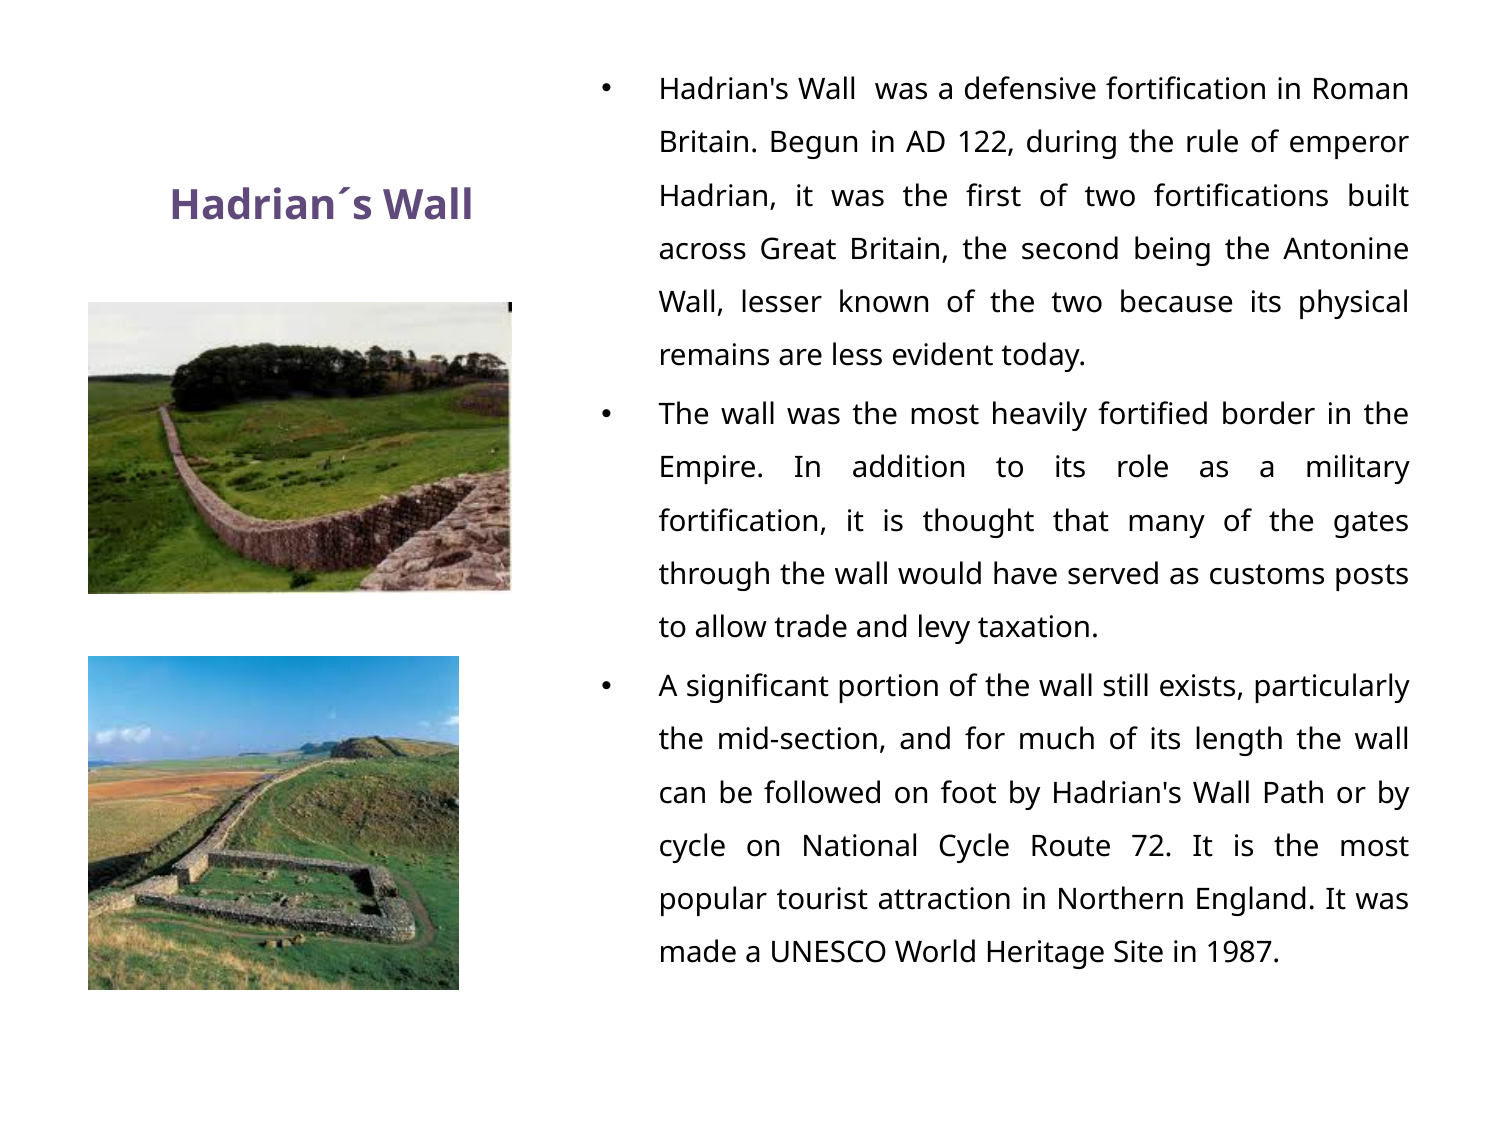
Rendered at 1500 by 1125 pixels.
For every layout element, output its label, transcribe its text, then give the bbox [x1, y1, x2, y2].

picture [88, 656, 460, 990]
picture [88, 302, 513, 594]
list Hadrian's Wall was a defensive fortification in Roman Britain. Begun in AD 122, during the rule of emperor Hadrian, it was the first of two fortifications built across Great Britain, the second being the Antonine Wall, lesser known of the two because its physical remains are less evident today. The wall was the most heavily fortified border in the Empire. In addition to its role as a military fortification, it is thought that many of the gates through the wall would have served as customs posts to allow trade and levy taxation. A significant portion of the wall still exists, particularly the mid-section, and for much of its length the wall can be followed on foot by Hadrian's Wall Path or by cycle on National Cycle Route 72. It is the most popular tourist attraction in Northern England. It was made a UNESCO World Heritage Site in 1987. [586, 44, 1425, 1005]
title Hadrian´s Wall [75, 44, 569, 236]
